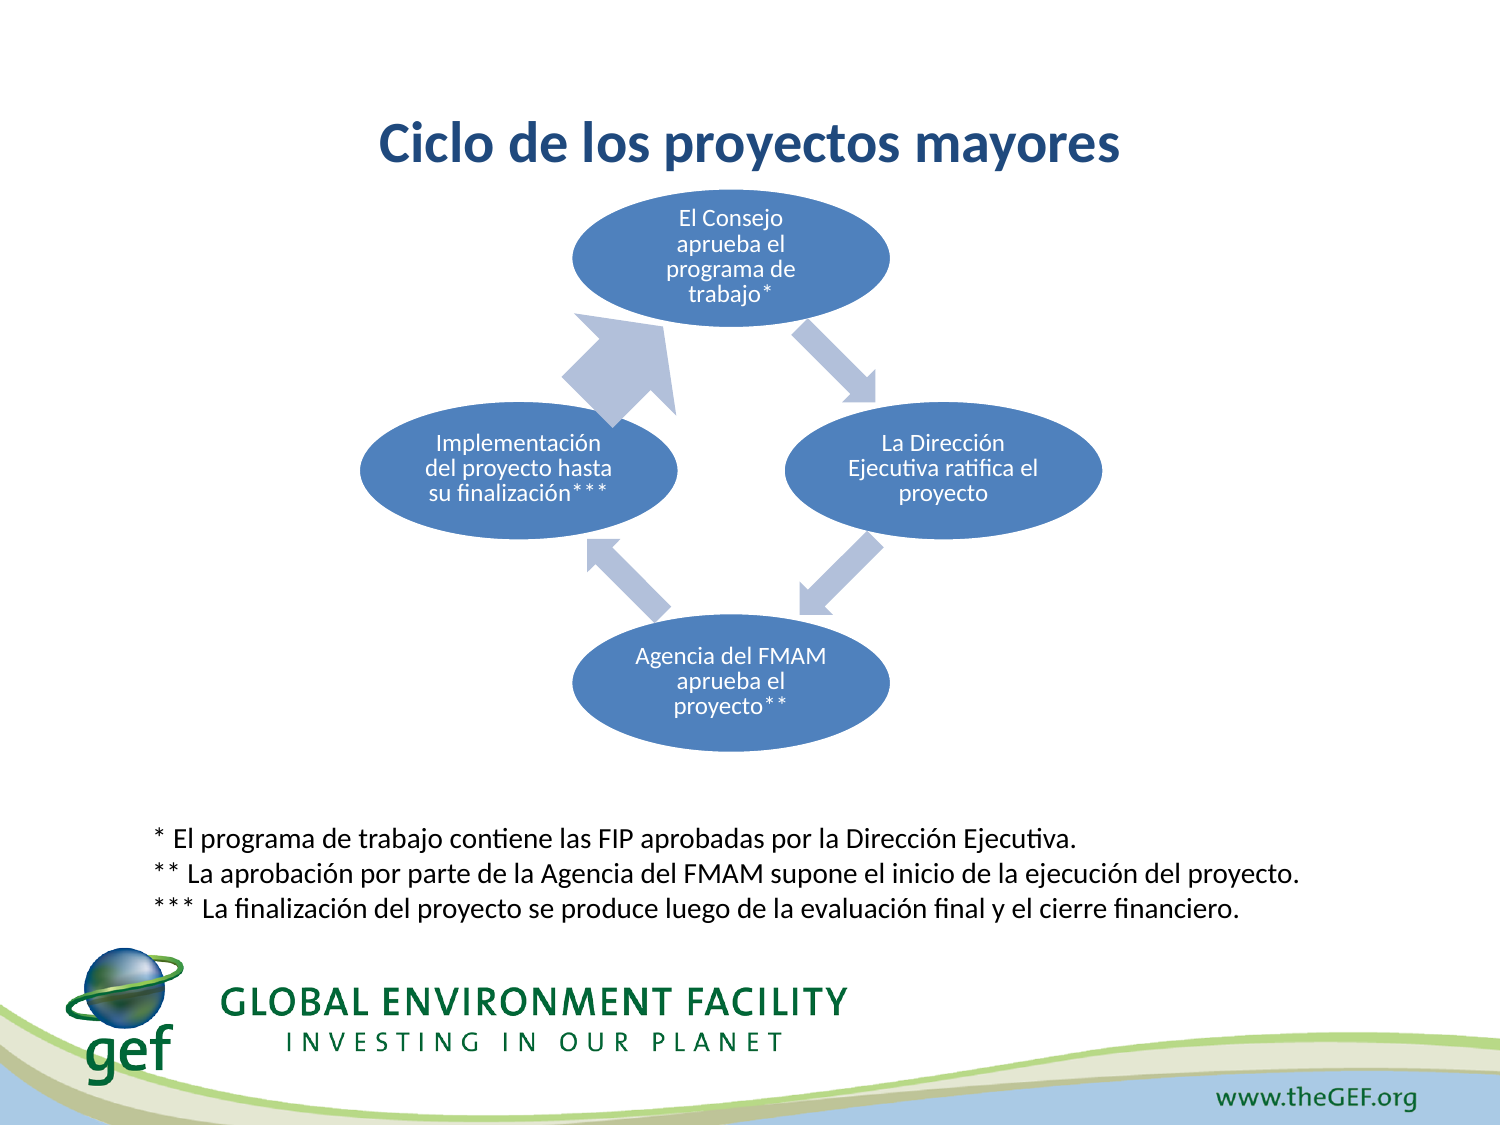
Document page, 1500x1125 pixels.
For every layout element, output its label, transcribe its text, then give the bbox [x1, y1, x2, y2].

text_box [87, 187, 1376, 755]
picture [0, 920, 1500, 1125]
title Ciclo de los proyectos mayores [74, 44, 1426, 233]
text_box * El programa de trabajo contiene las FIP aprobadas por la Dirección Ejecutiva. ** La aprobación por parte de la Agencia del FMAM supone el inicio de la ejecución del proyecto. *** La finalización del proyecto se produce luego de la evaluación final y el cierre financiero. [137, 812, 1400, 933]
